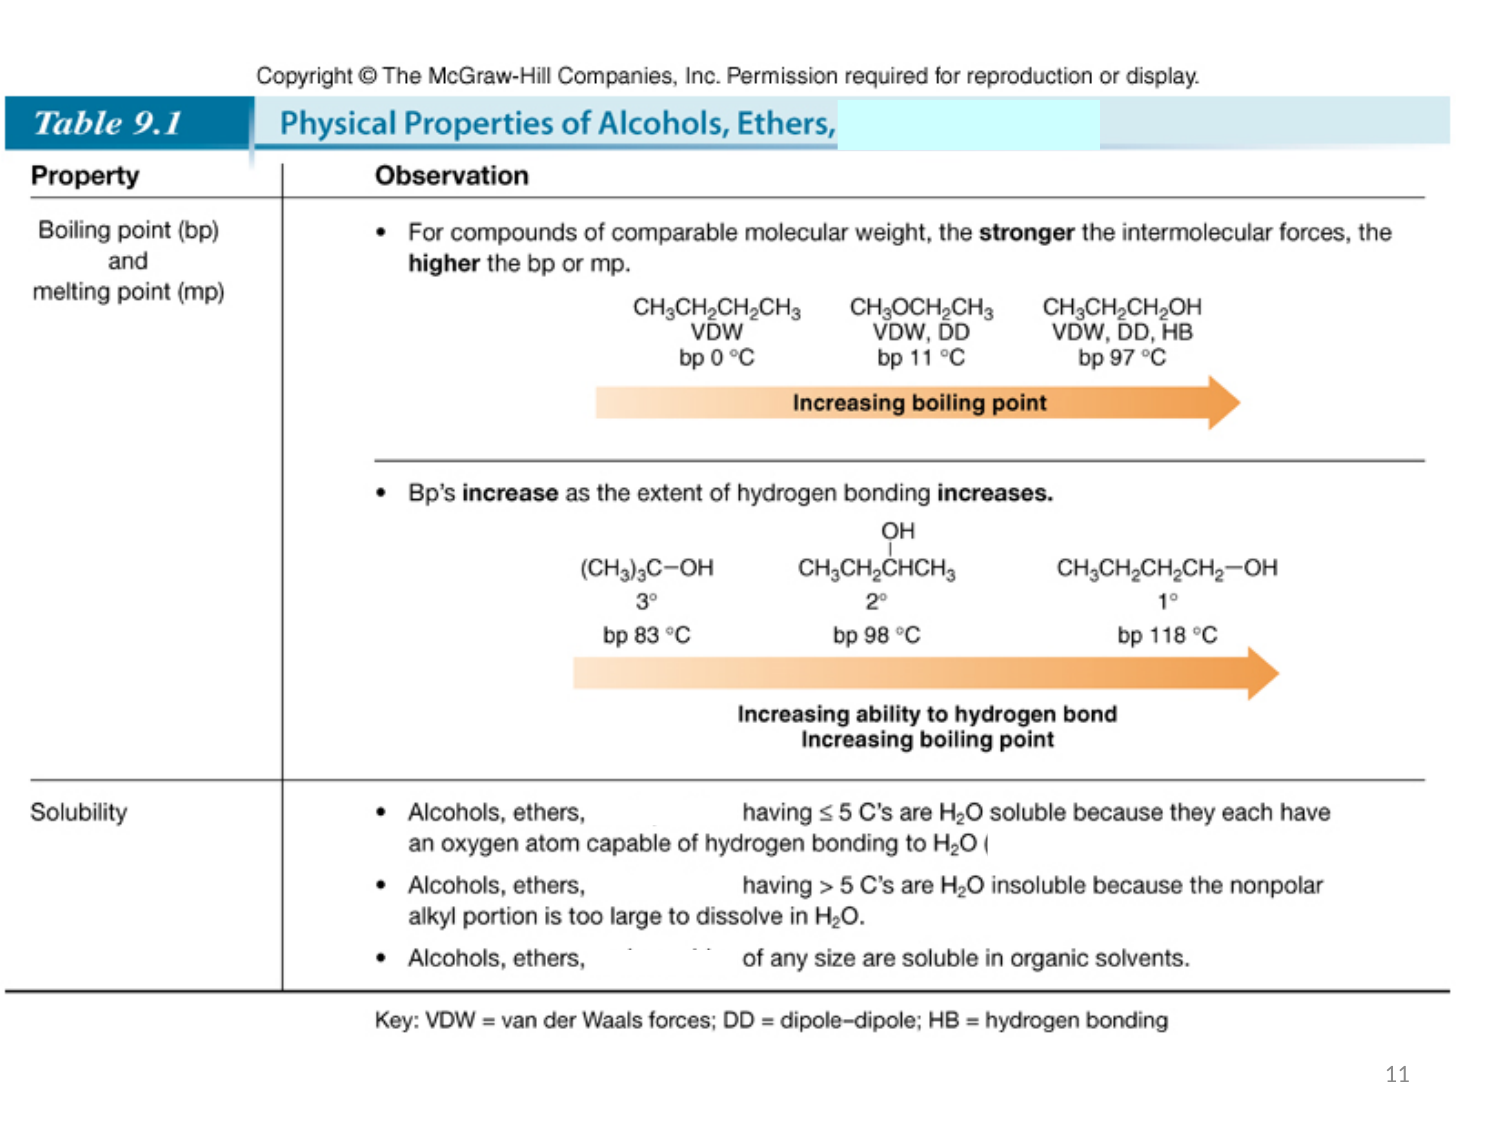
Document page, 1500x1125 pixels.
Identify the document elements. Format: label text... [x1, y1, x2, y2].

slide_number 11 [1074, 1046, 1425, 1103]
picture [0, 62, 1456, 1038]
